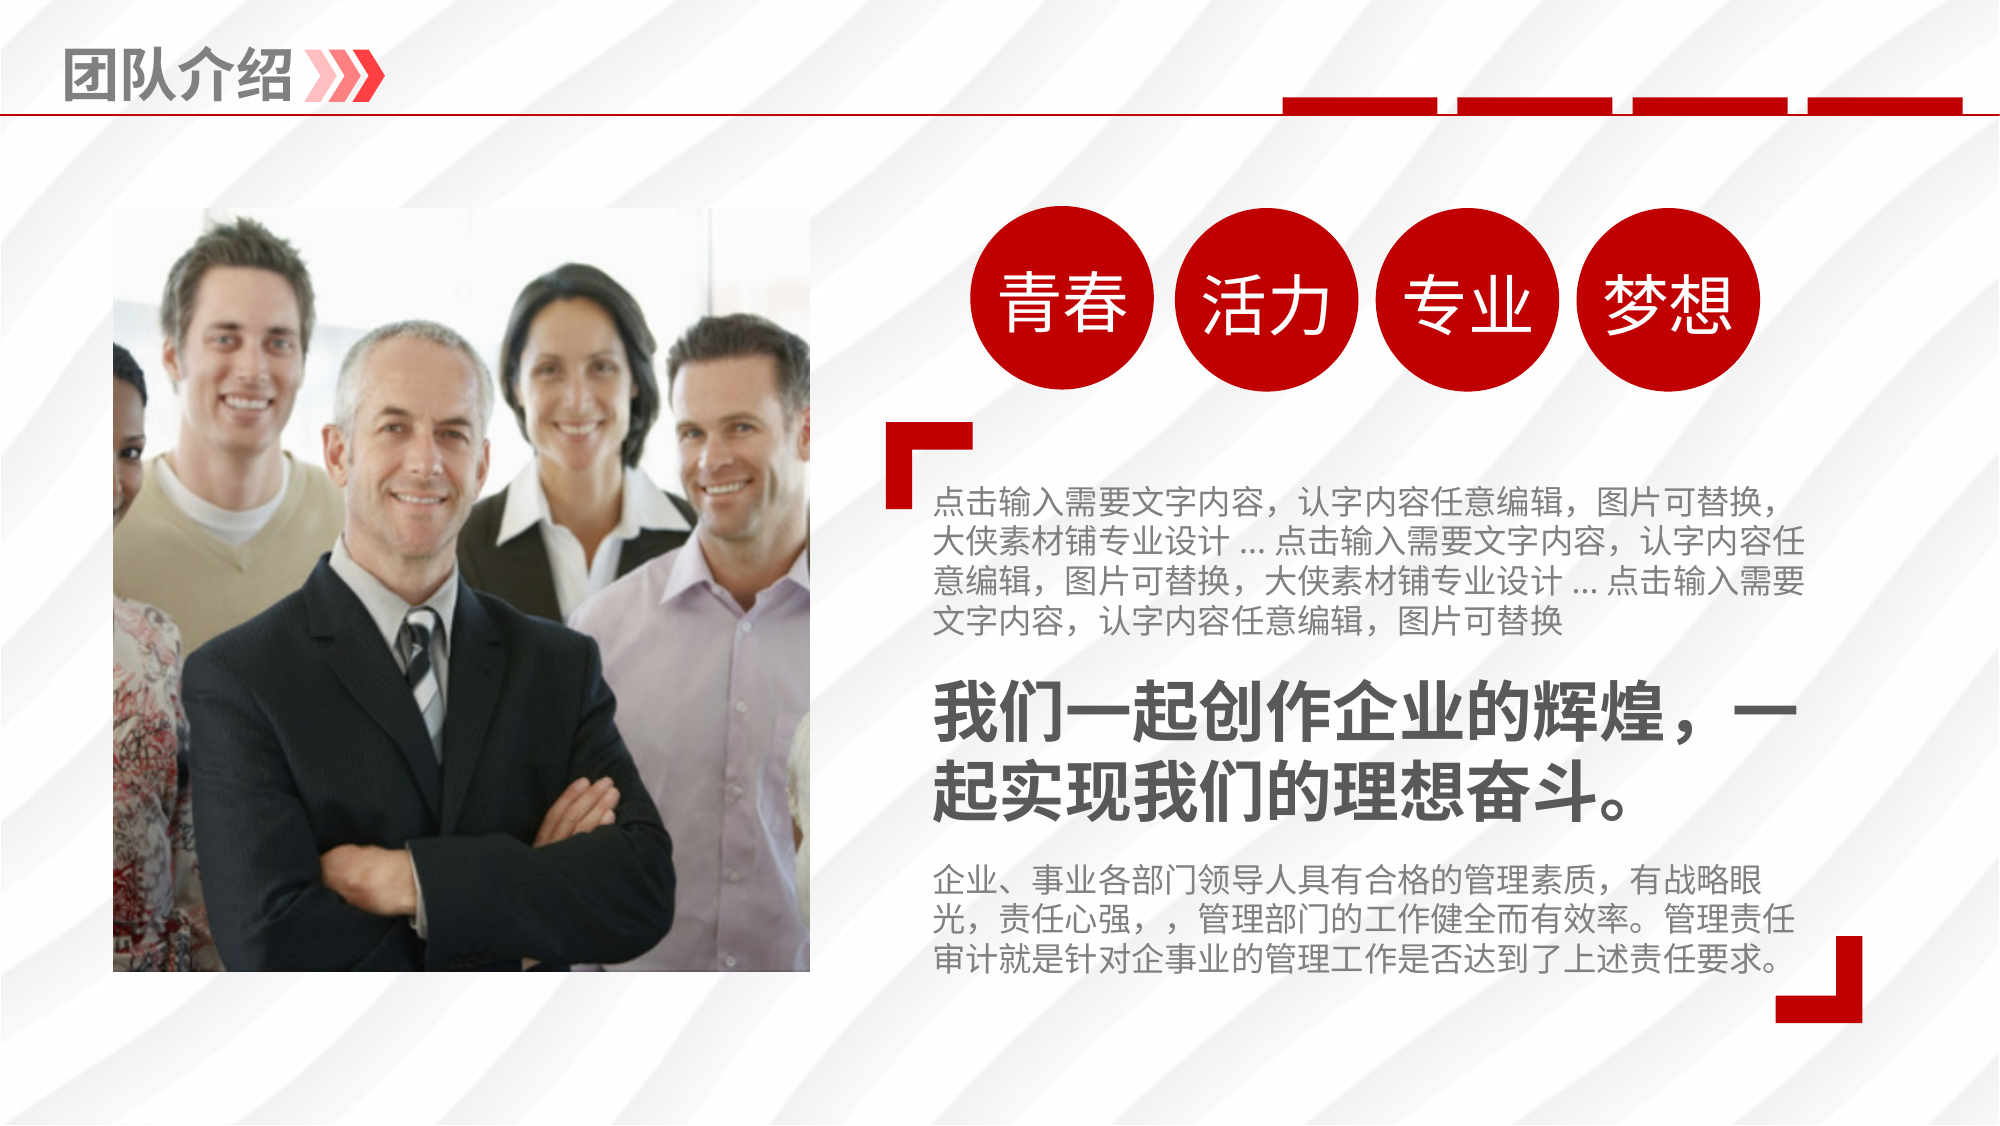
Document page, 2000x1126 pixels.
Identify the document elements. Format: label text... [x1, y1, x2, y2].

picture [1, 116, 1999, 1125]
text_box [885, 422, 973, 510]
text_box [1455, 95, 1614, 114]
text_box [1373, 205, 1550, 347]
text_box [1630, 95, 1790, 114]
text_box [1350, 256, 1361, 344]
text_box 企业、事业各部门领导人具有合格的管理素质，有战略眼光，责任心强，，管理部门的工作健全而有效率。管理责任审计就是针对企事业的管理工作是否达到了上述责任要求。 [917, 851, 1820, 986]
text_box [1280, 95, 1439, 114]
text_box 我们一起创作企业的辉煌，一起实现我们的理想奋斗。 [917, 662, 1820, 837]
text_box [968, 203, 1156, 346]
text_box 青春 [981, 253, 1145, 349]
text_box [1172, 205, 1350, 347]
text_box 点击输入需要文字内容，认字内容任意编辑，图片可替换，大侠素材铺专业设计...点击输入需要文字内容，认字内容任意编辑，图片可替换，大侠素材铺专业设计...点击输入需要文字内容，认字内容任意编辑，图片可替换 [917, 473, 1831, 648]
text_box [303, 49, 386, 103]
text_box [1388, 351, 1547, 394]
text_box 梦想 [1587, 255, 1751, 351]
text_box [1775, 936, 1863, 1024]
text_box [1806, 95, 1965, 114]
text_box [1187, 351, 1346, 394]
text_box [1551, 257, 1562, 343]
picture [1, 0, 1999, 114]
text_box [1589, 351, 1747, 394]
text_box [983, 349, 1141, 392]
text_box 专业 [1386, 255, 1551, 351]
text_box 活力 [1185, 255, 1350, 351]
text_box 团队介绍 [46, 31, 310, 114]
text_box [1574, 205, 1763, 347]
